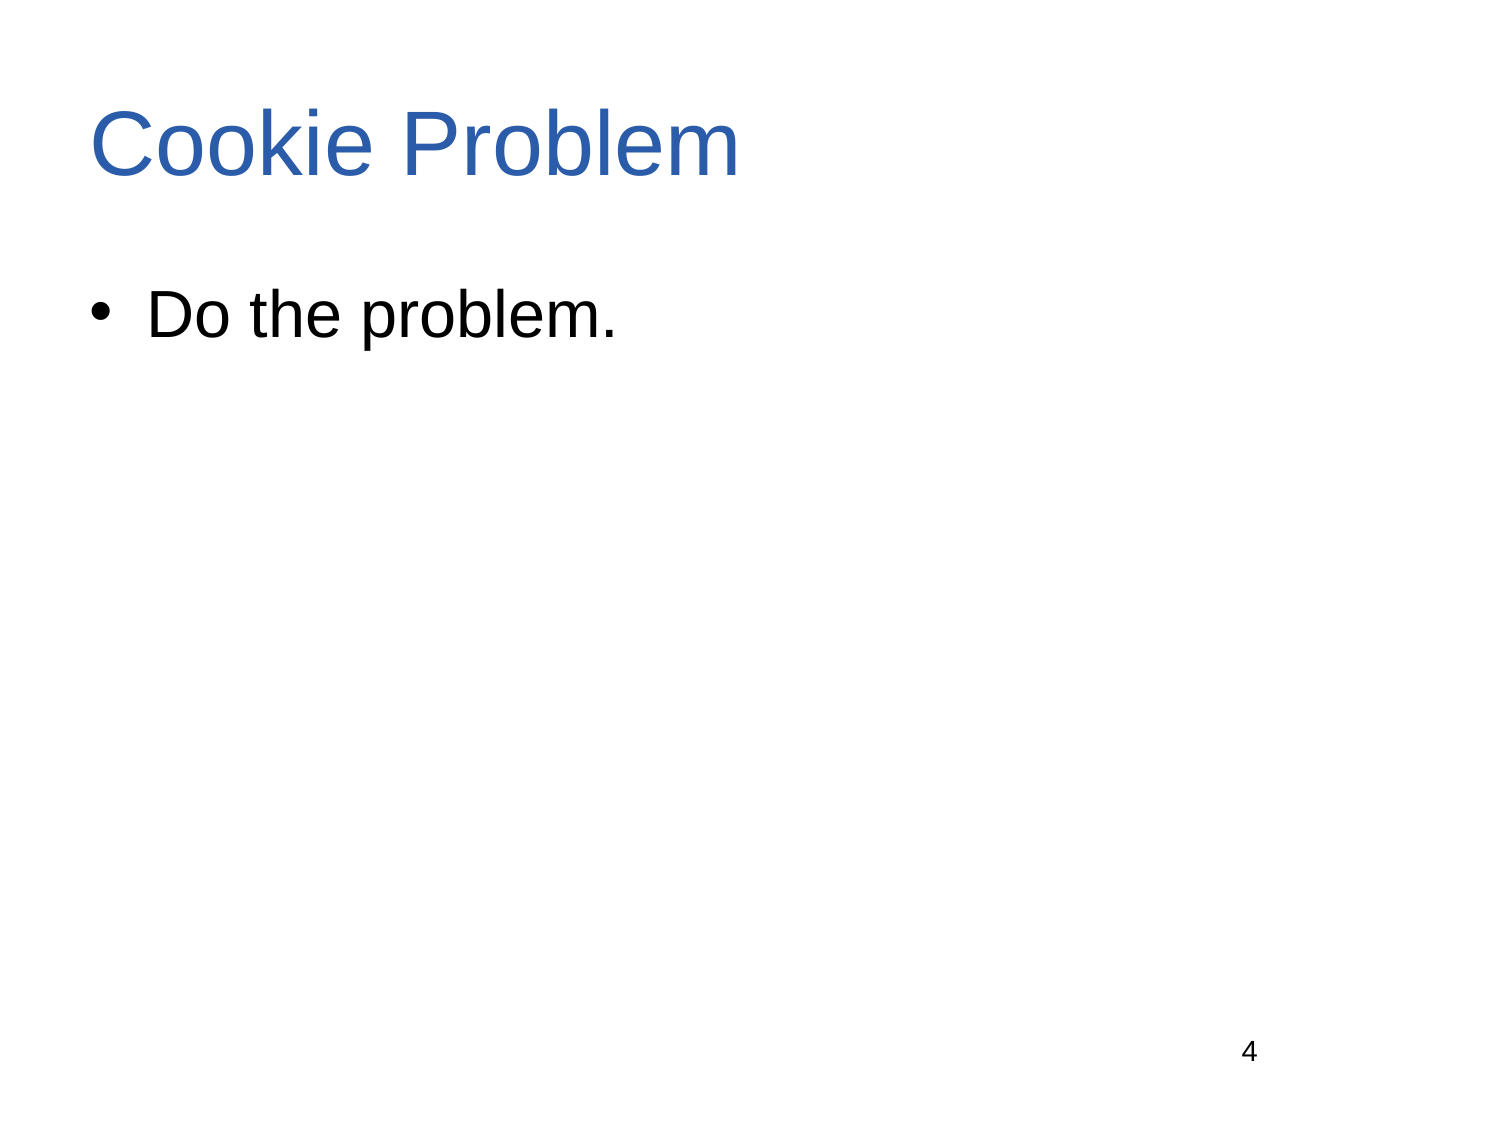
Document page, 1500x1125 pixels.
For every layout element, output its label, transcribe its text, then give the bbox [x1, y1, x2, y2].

title Cookie Problem [74, 14, 1426, 261]
slide_number 4 [1223, 1023, 1277, 1075]
list Do the problem. [74, 261, 1426, 1125]
